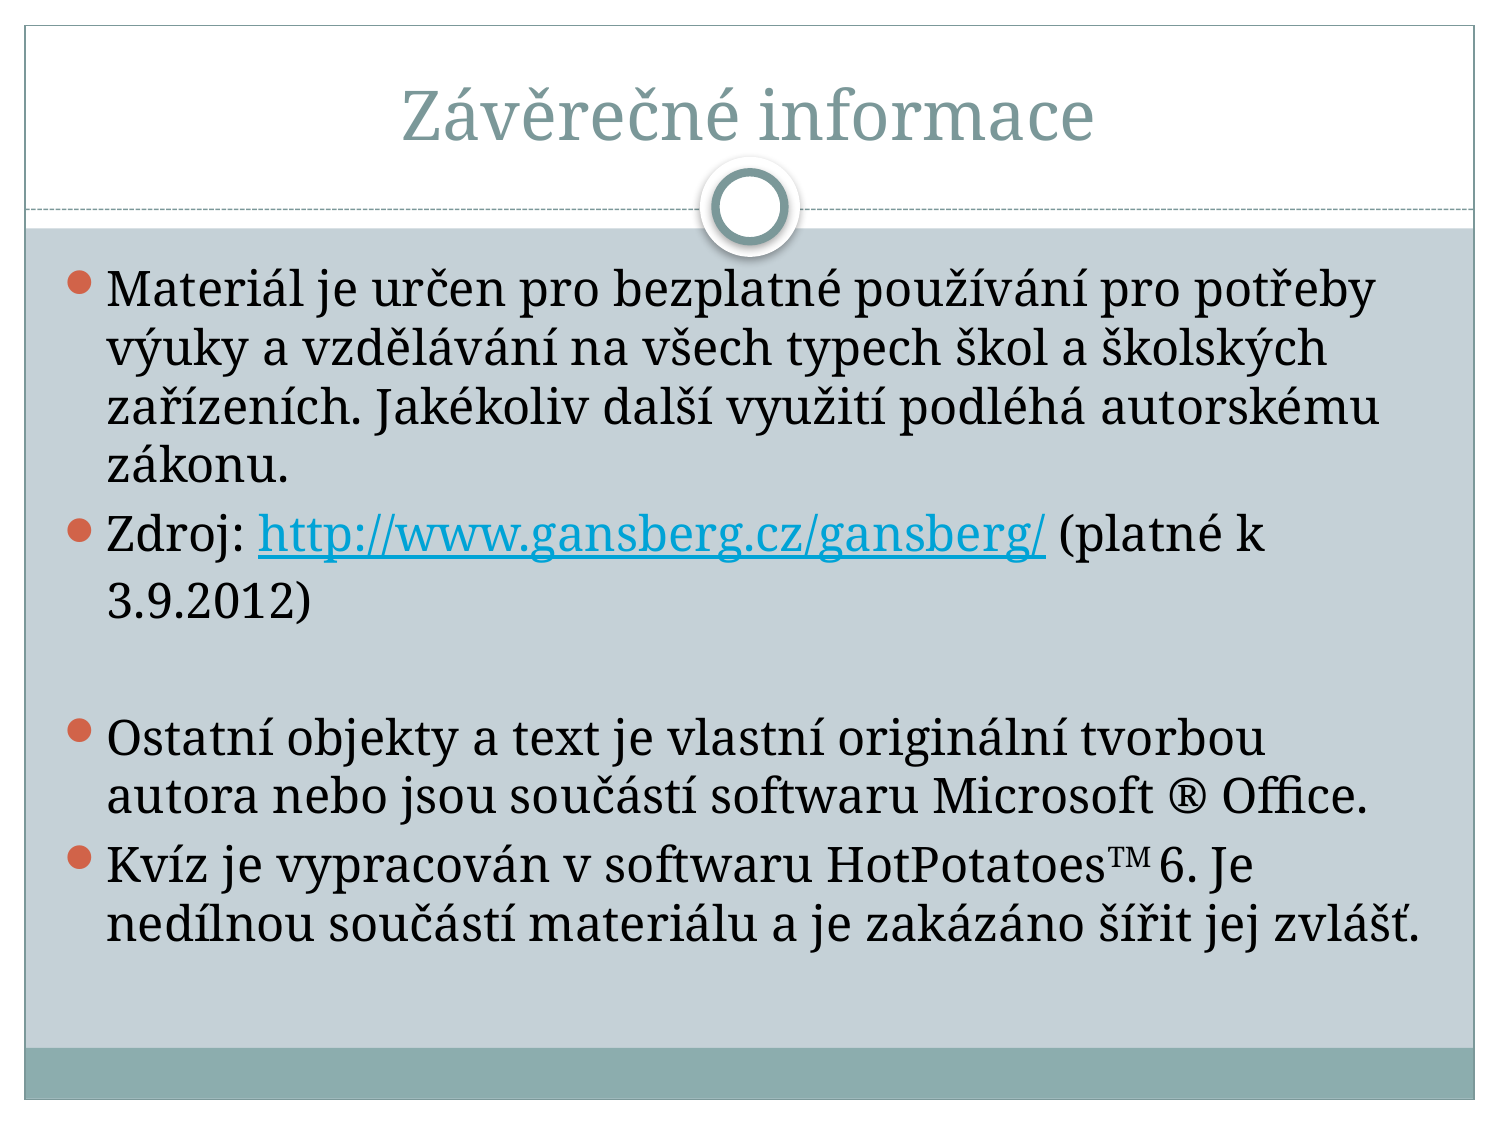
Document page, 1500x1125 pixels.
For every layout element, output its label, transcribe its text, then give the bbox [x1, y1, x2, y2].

title Závěrečné informace [49, 37, 1450, 162]
list Materiál je určen pro bezplatné používání pro potřeby výuky a vzdělávání na všech typech škol a školských zařízeních. Jakékoliv další využití podléhá autorskému zákonu. Zdroj: http://www.gansberg.cz/gansberg/ (platné k 3.9.2012) Ostatní objekty a text je vlastní originální tvorbou autora nebo jsou součástí softwaru Microsoft ® Office. Kvíz je vypracován v softwaru HotPotatoesTM 6. Je nedílnou součástí materiálu a je zakázáno šířit jej zvlášť. [49, 250, 1445, 1001]
